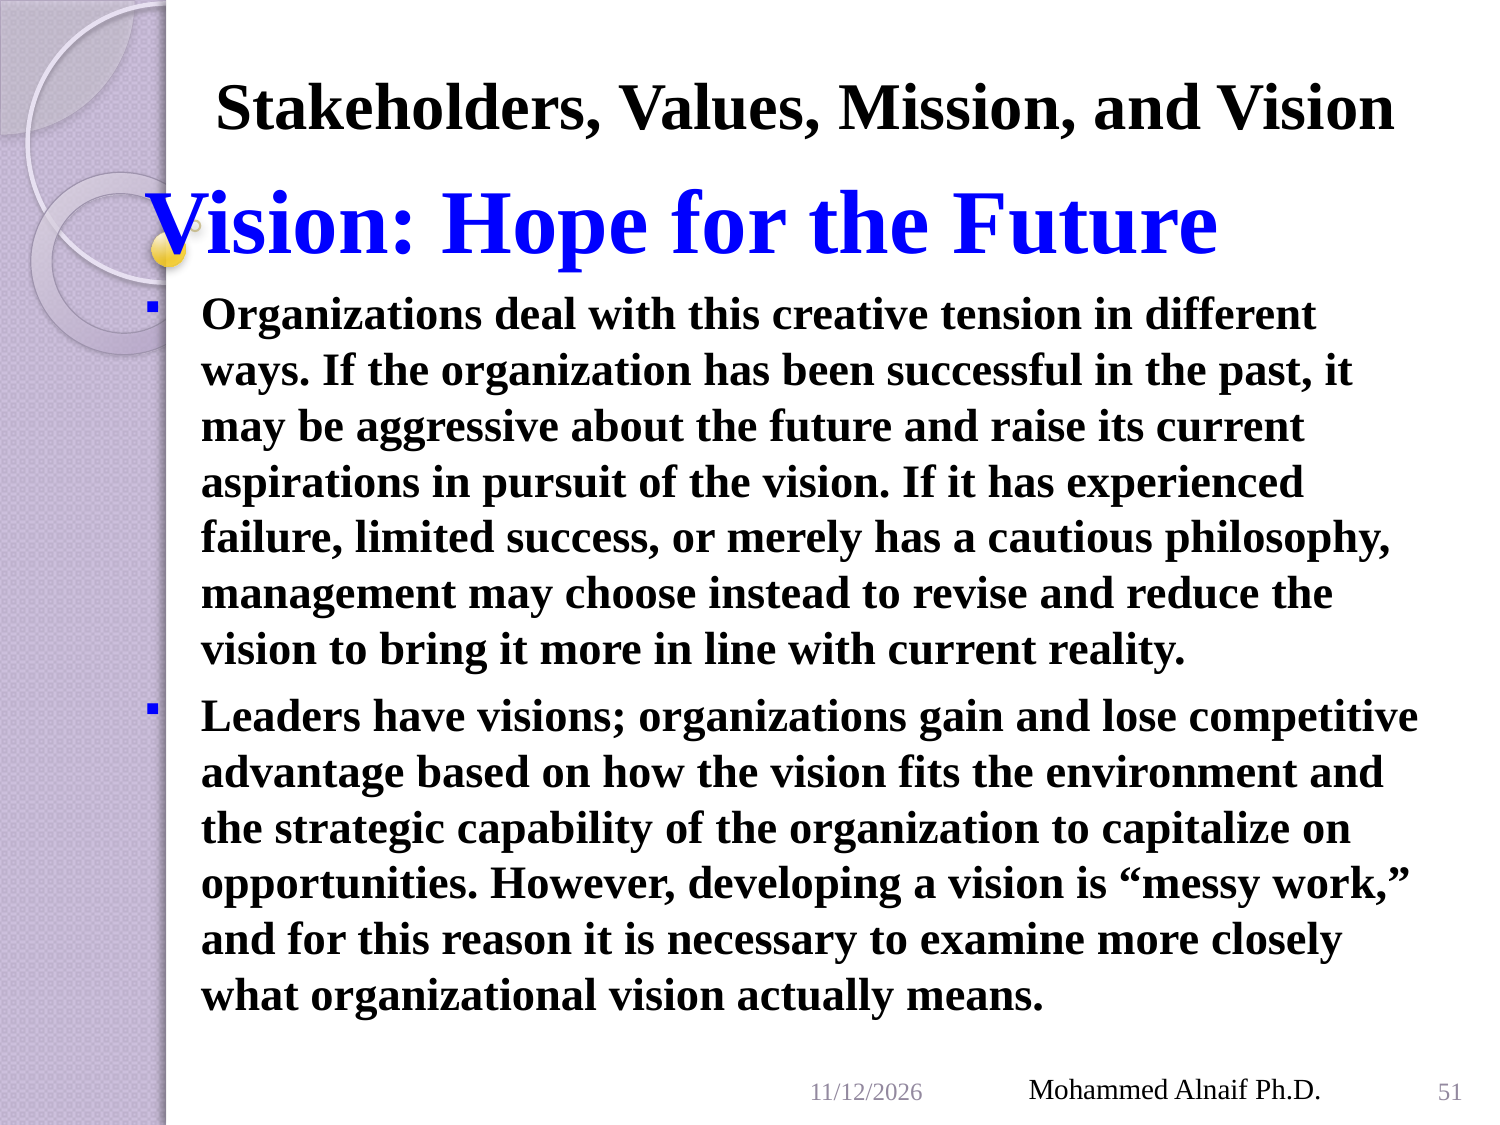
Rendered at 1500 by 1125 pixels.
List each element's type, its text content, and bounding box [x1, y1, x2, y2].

slide_number 51 [1413, 1034, 1488, 1113]
footer Mohammed Alnaif Ph.D. [937, 1075, 1413, 1113]
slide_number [587, 1075, 937, 1113]
subtitle Vision: Hope for the Future Organizations deal with this creative tension in different ways. If the organization has been successful in the past, it may be aggressive about the future and raise its current aspirations in pursuit of the vision. If it has experienced failure, limited success, or merely has a cautious philosophy, management may choose instead to revise and reduce the vision to bring it more in line with current reality. Leaders have visions; organizations gain and lose competitive advantage based on how the vision fits the environment and the strategic capability of the organization to capitalize on opportunities. However, developing a vision is “messy work,” and for this reason it is necessary to examine more closely what organizational vision actually means. [125, 162, 1450, 1075]
title Stakeholders, Values, Mission, and Vision [162, 37, 1450, 150]
